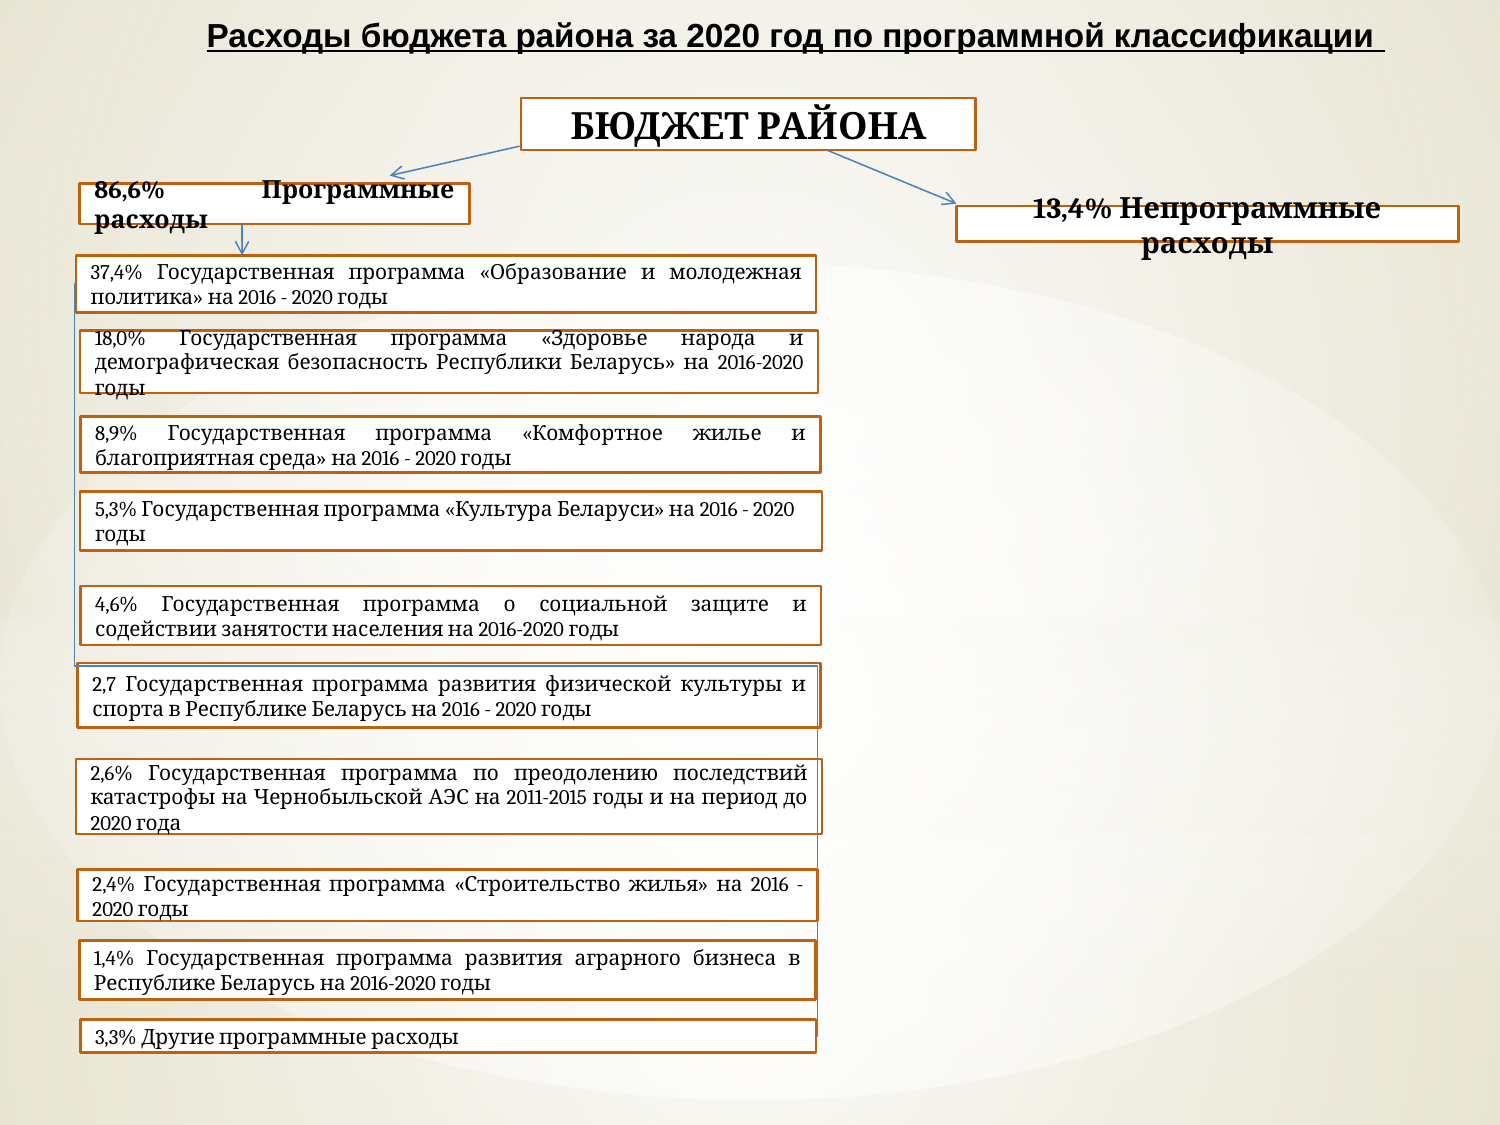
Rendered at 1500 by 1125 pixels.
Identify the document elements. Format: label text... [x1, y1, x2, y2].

text_box 2,6% Государственная программа по преодолению последствий катастрофы на Чернобыльской АЭС на 2011-2015 годы и на период до 2020 года [86, 758, 817, 835]
text_box 18,0% Государственная программа «Здоровье народа и демографическая безопасность Республики Беларусь» на 2016-2020 годы [86, 329, 819, 394]
text_box Расходы бюджета района за 2020 год по программной классификации [53, 7, 1400, 62]
text_box 5,3% Государственная программа «Культура Беларуси» на 2016 - 2020 годы [86, 490, 823, 552]
text_box 2,7 Государственная программа развития физической культуры и спорта в Республике Беларусь на 2016 - 2020 годы [86, 662, 822, 729]
text_box 1,4% Государственная программа развития аграрного бизнеса в Республике Беларусь на 2016-2020 годы [86, 939, 817, 1001]
text_box 2,4% Государственная программа «Строительство жилья» на 2016 - 2020 годы [86, 868, 817, 922]
text_box 13,4% Непрограммные расходы [955, 205, 1460, 243]
text_box 4,6% Государственная программа о социальной защите и содействии занятости населения на 2016-2020 годы [86, 585, 822, 646]
text_box 8,9% Государственная программа «Комфортное жилье и благоприятная среда» на 2016 - 2020 годы [86, 415, 822, 474]
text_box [826, 149, 957, 204]
text_box 37,4% Государственная программа «Образование и молодежная политика» на 2016 - 2020 годы [75, 254, 817, 314]
text_box 86,6% Программные расходы [78, 182, 471, 225]
text_box 3,3% Другие программные расходы [79, 1018, 817, 1054]
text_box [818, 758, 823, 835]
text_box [389, 145, 520, 176]
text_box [75, 283, 81, 1037]
text_box БЮДЖЕТ РАЙОНА [520, 97, 977, 151]
